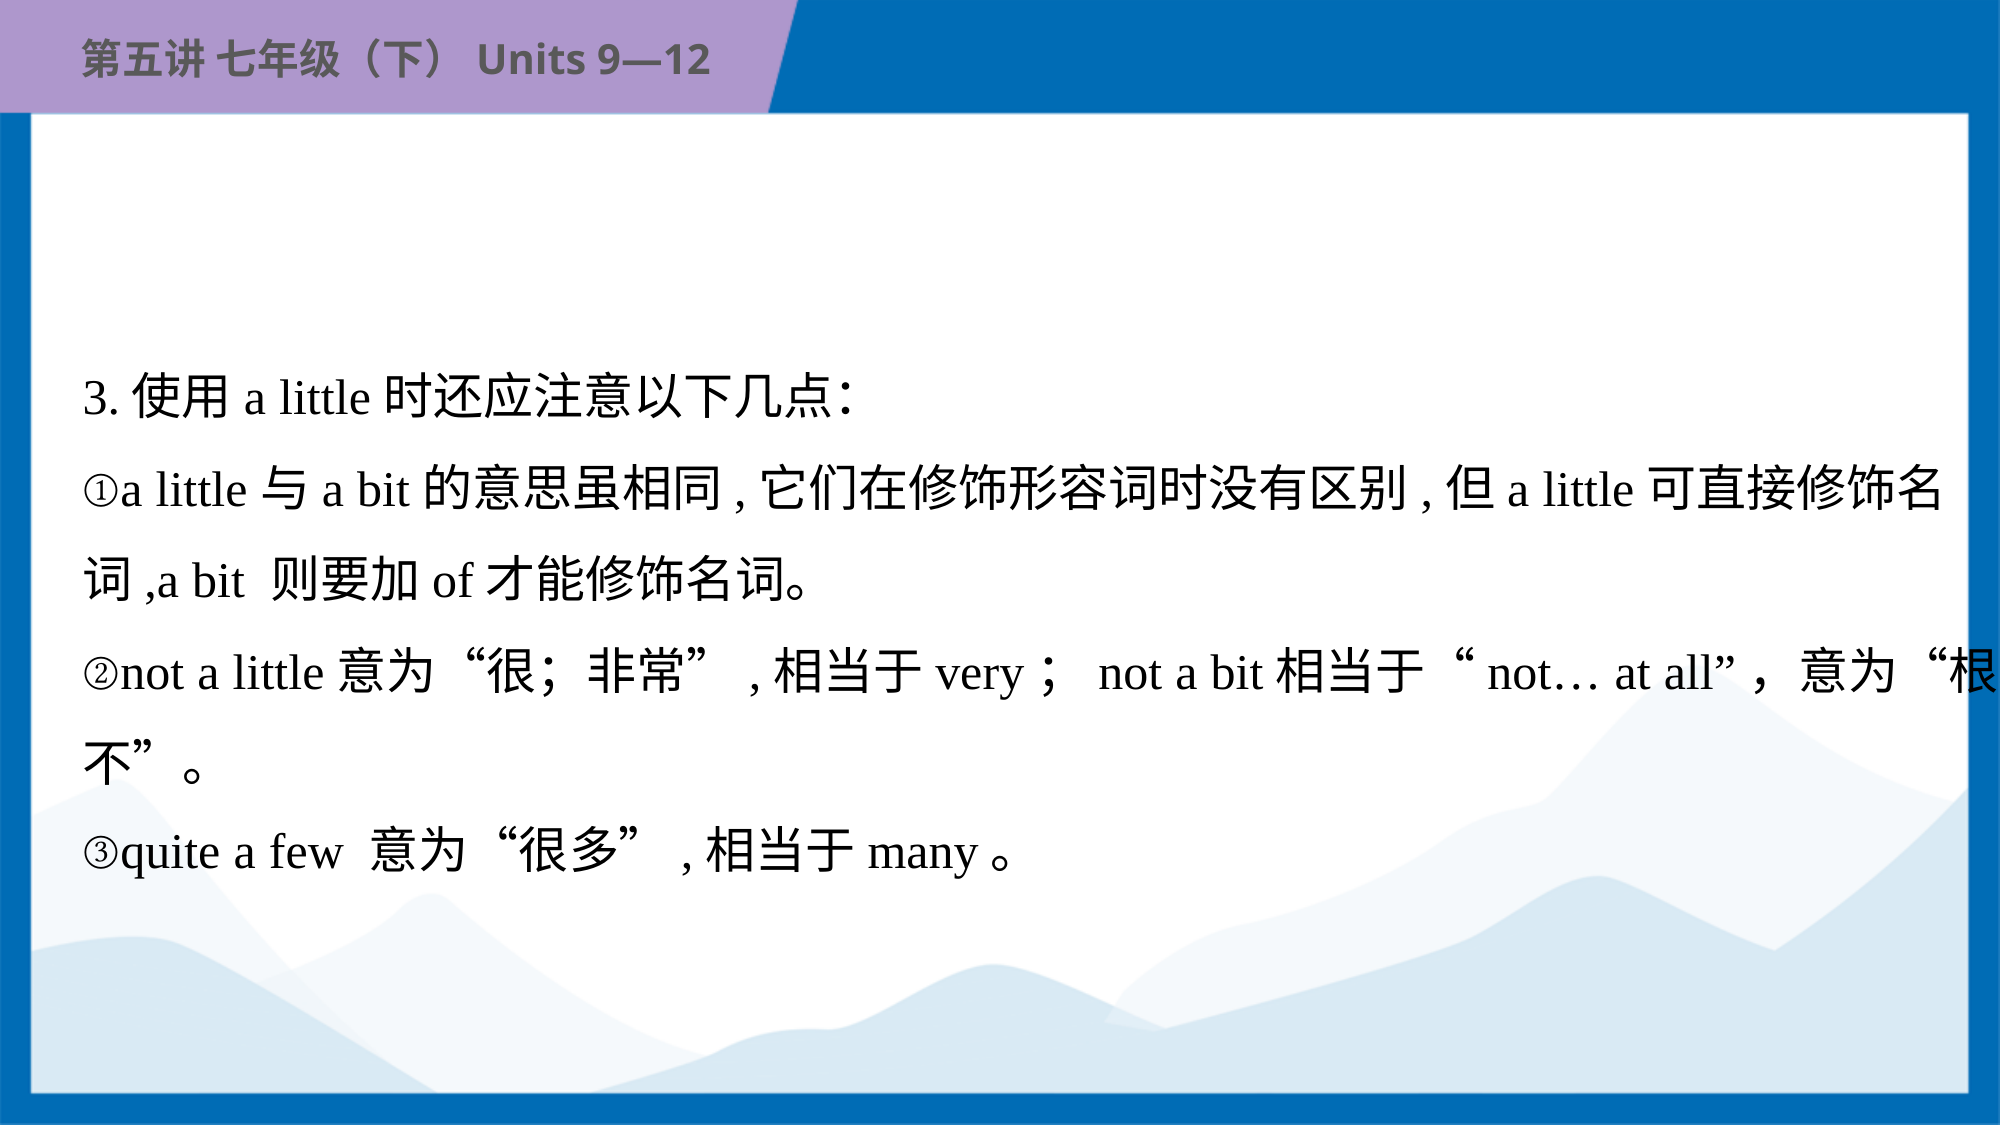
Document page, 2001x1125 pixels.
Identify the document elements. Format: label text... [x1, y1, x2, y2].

picture [0, 0, 2000, 1125]
text_box 3.使用a little时还应注意以下几点： ①a little与a bit的意思虽相同,它们在修饰形容词时没有区别,但a little可直接修饰名 词,a bit 则要加of才能修饰名词。 ②not a little意为“很；非常”,相当于very；not a bit相当于“not… at all”，意为“根本 不”。 ③quite a few 意为“很多”,相当于many。 [82, 332, 1917, 869]
